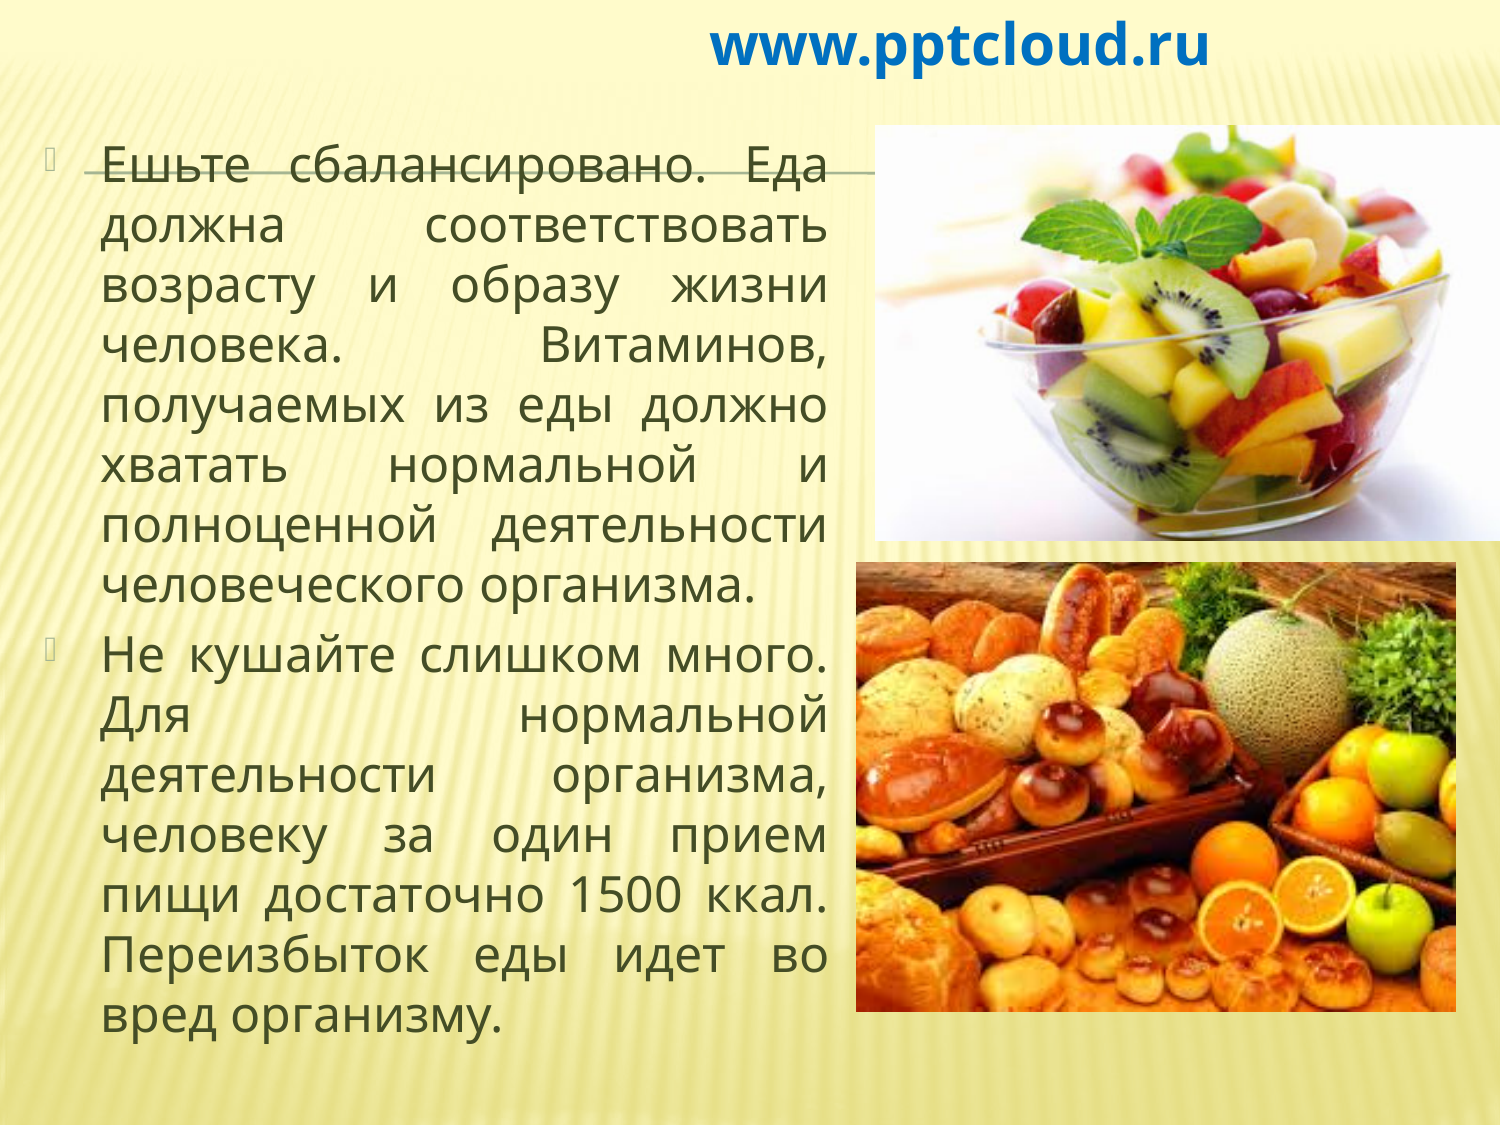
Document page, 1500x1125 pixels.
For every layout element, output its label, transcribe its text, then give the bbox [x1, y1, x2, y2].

list Ешьте сбалансировано. Еда должна соответствовать возрасту и образу жизни человека. Витаминов, получаемых из еды должно хватать нормальной и полноценной деятельности человеческого организма. Не кушайте слишком много. Для нормальной деятельности организма, человеку за один прием пищи достаточно 1500 ккал. Переизбыток еды идет во вред организму. [29, 125, 845, 1059]
picture [874, 125, 1500, 542]
picture [855, 562, 1456, 1012]
text_box www.pptcloud.ru [421, 0, 1500, 98]
